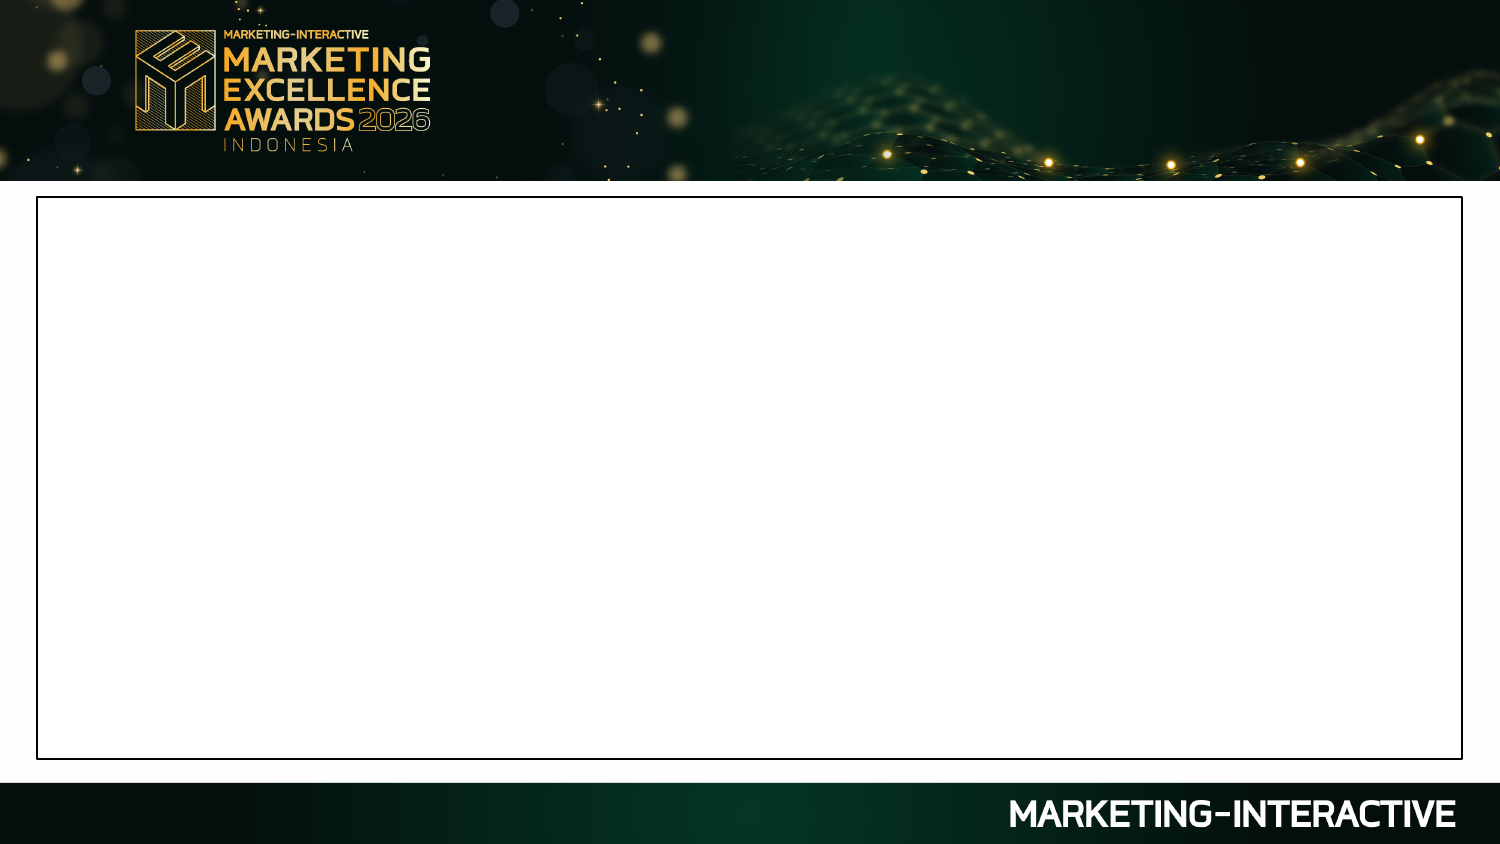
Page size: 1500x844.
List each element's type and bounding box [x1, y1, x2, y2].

text_box [35, 195, 1464, 761]
picture [0, 0, 1500, 844]
